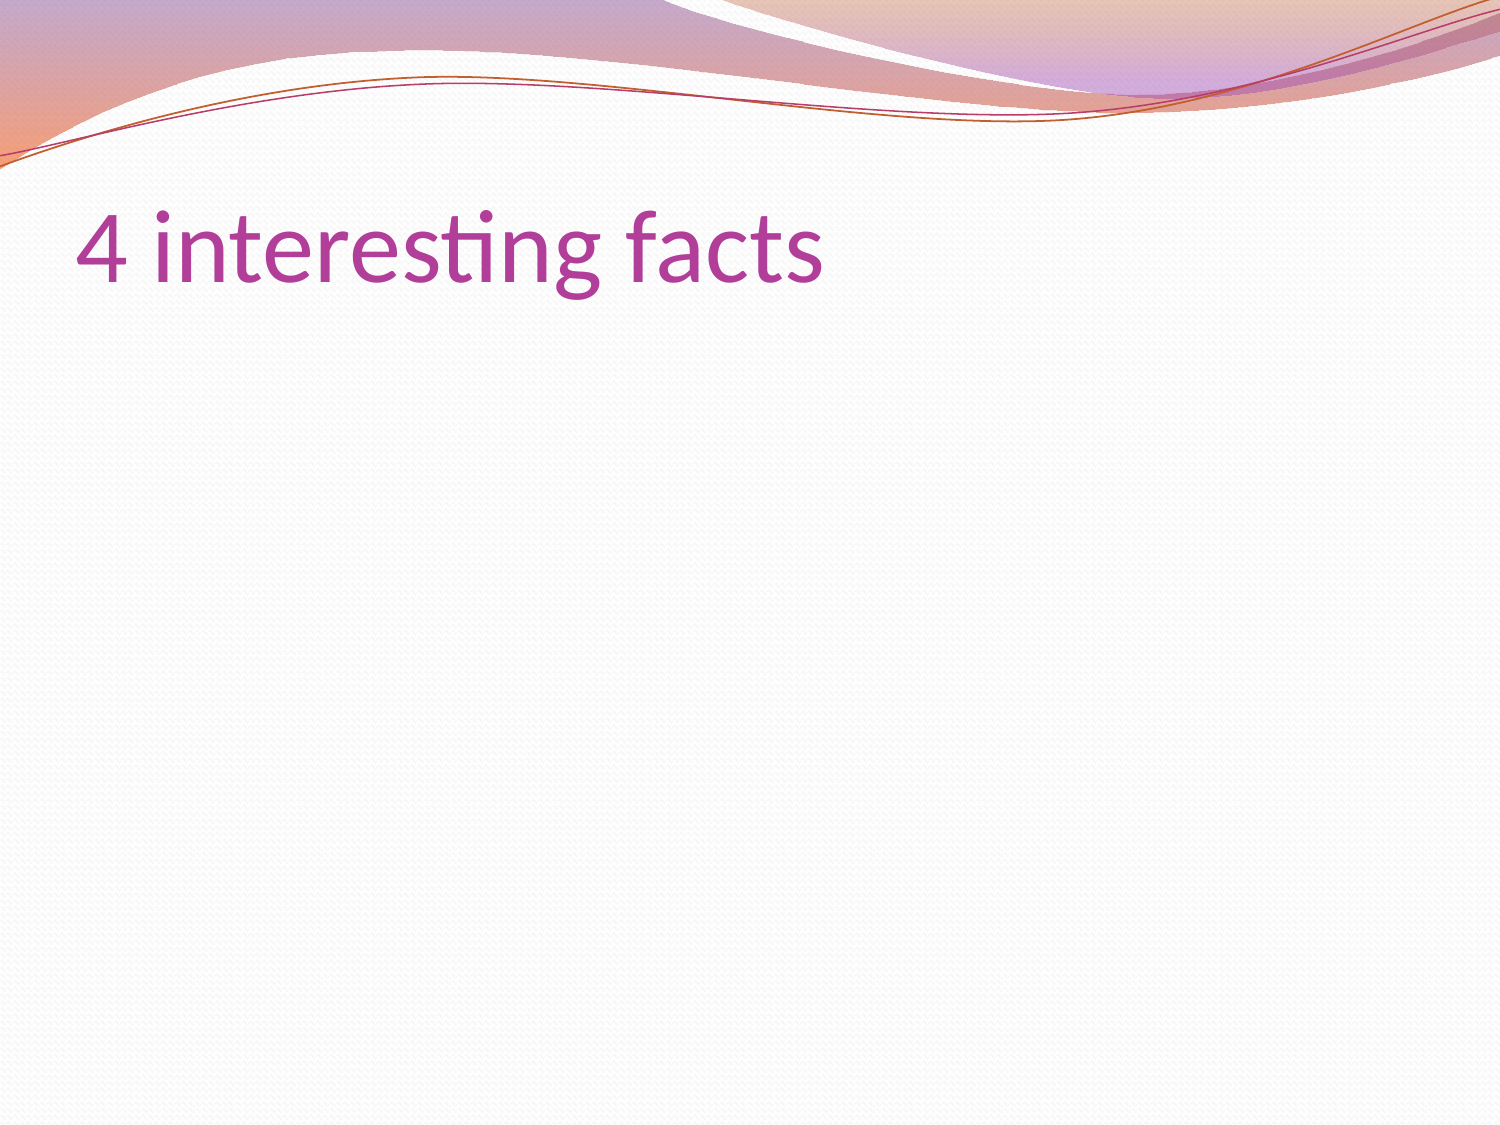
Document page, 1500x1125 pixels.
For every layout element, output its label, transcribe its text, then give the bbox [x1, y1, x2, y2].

title 4 interesting facts [75, 115, 1425, 303]
